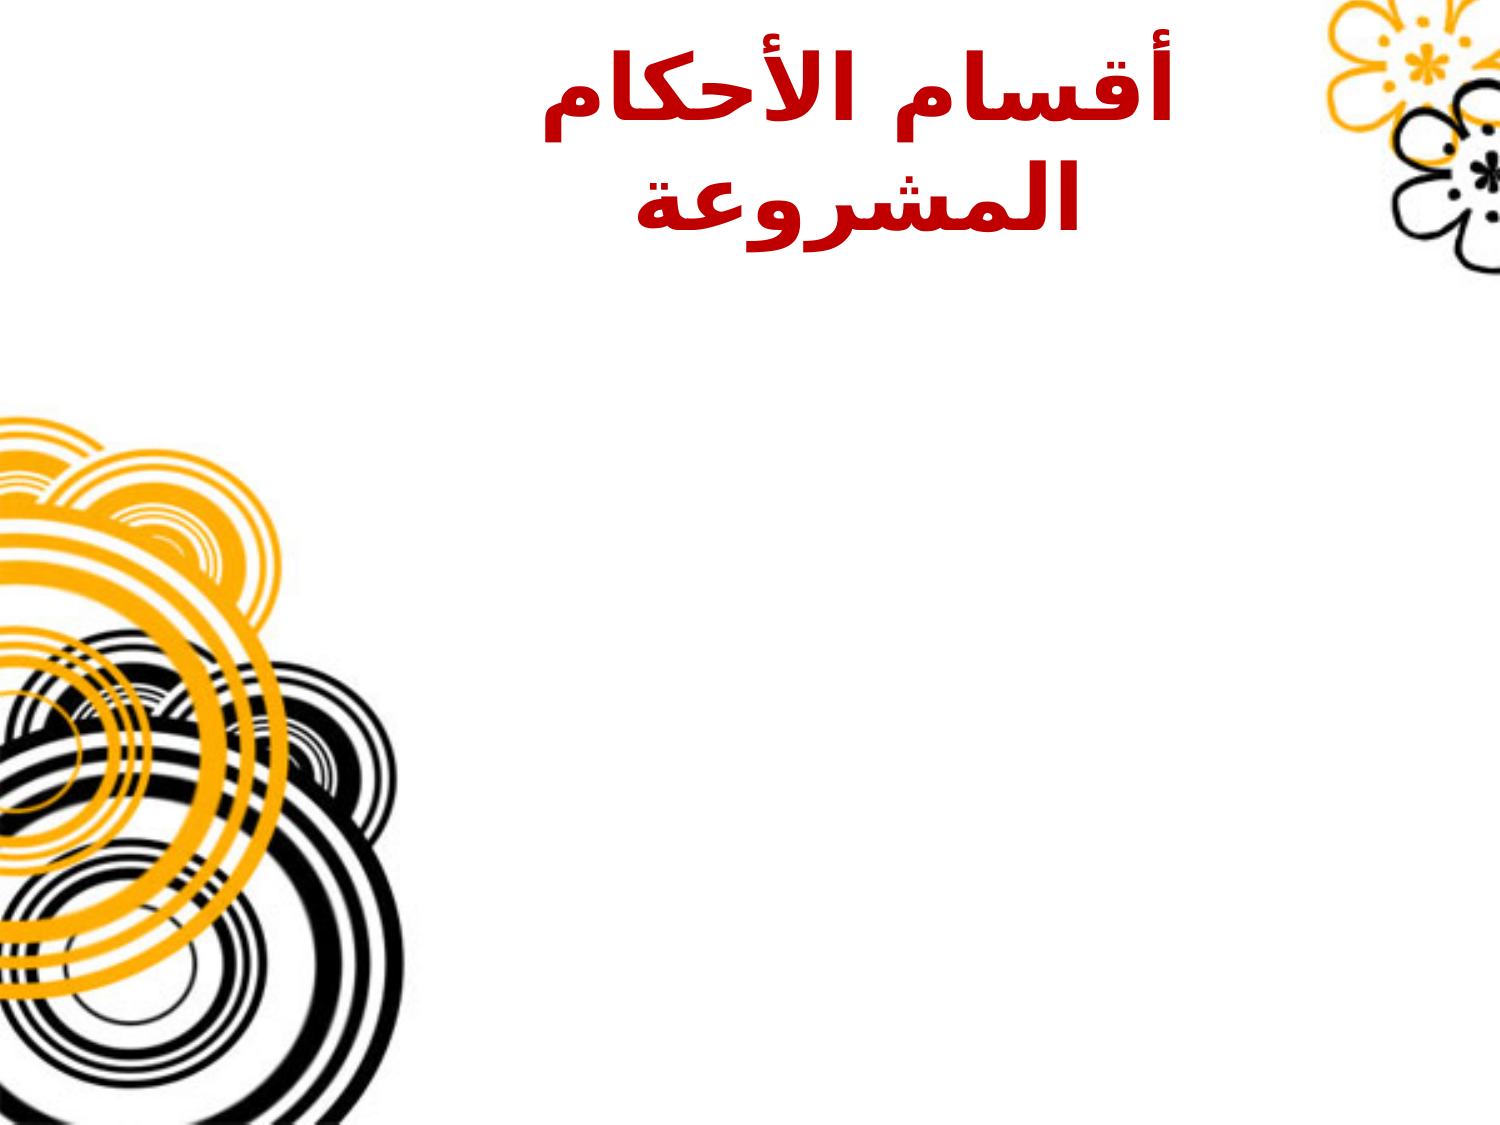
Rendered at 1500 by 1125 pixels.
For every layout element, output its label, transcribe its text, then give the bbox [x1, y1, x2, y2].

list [327, 234, 1466, 1091]
title أقسام الأحكام المشروعة [292, 45, 1425, 233]
picture [0, 0, 1500, 1125]
